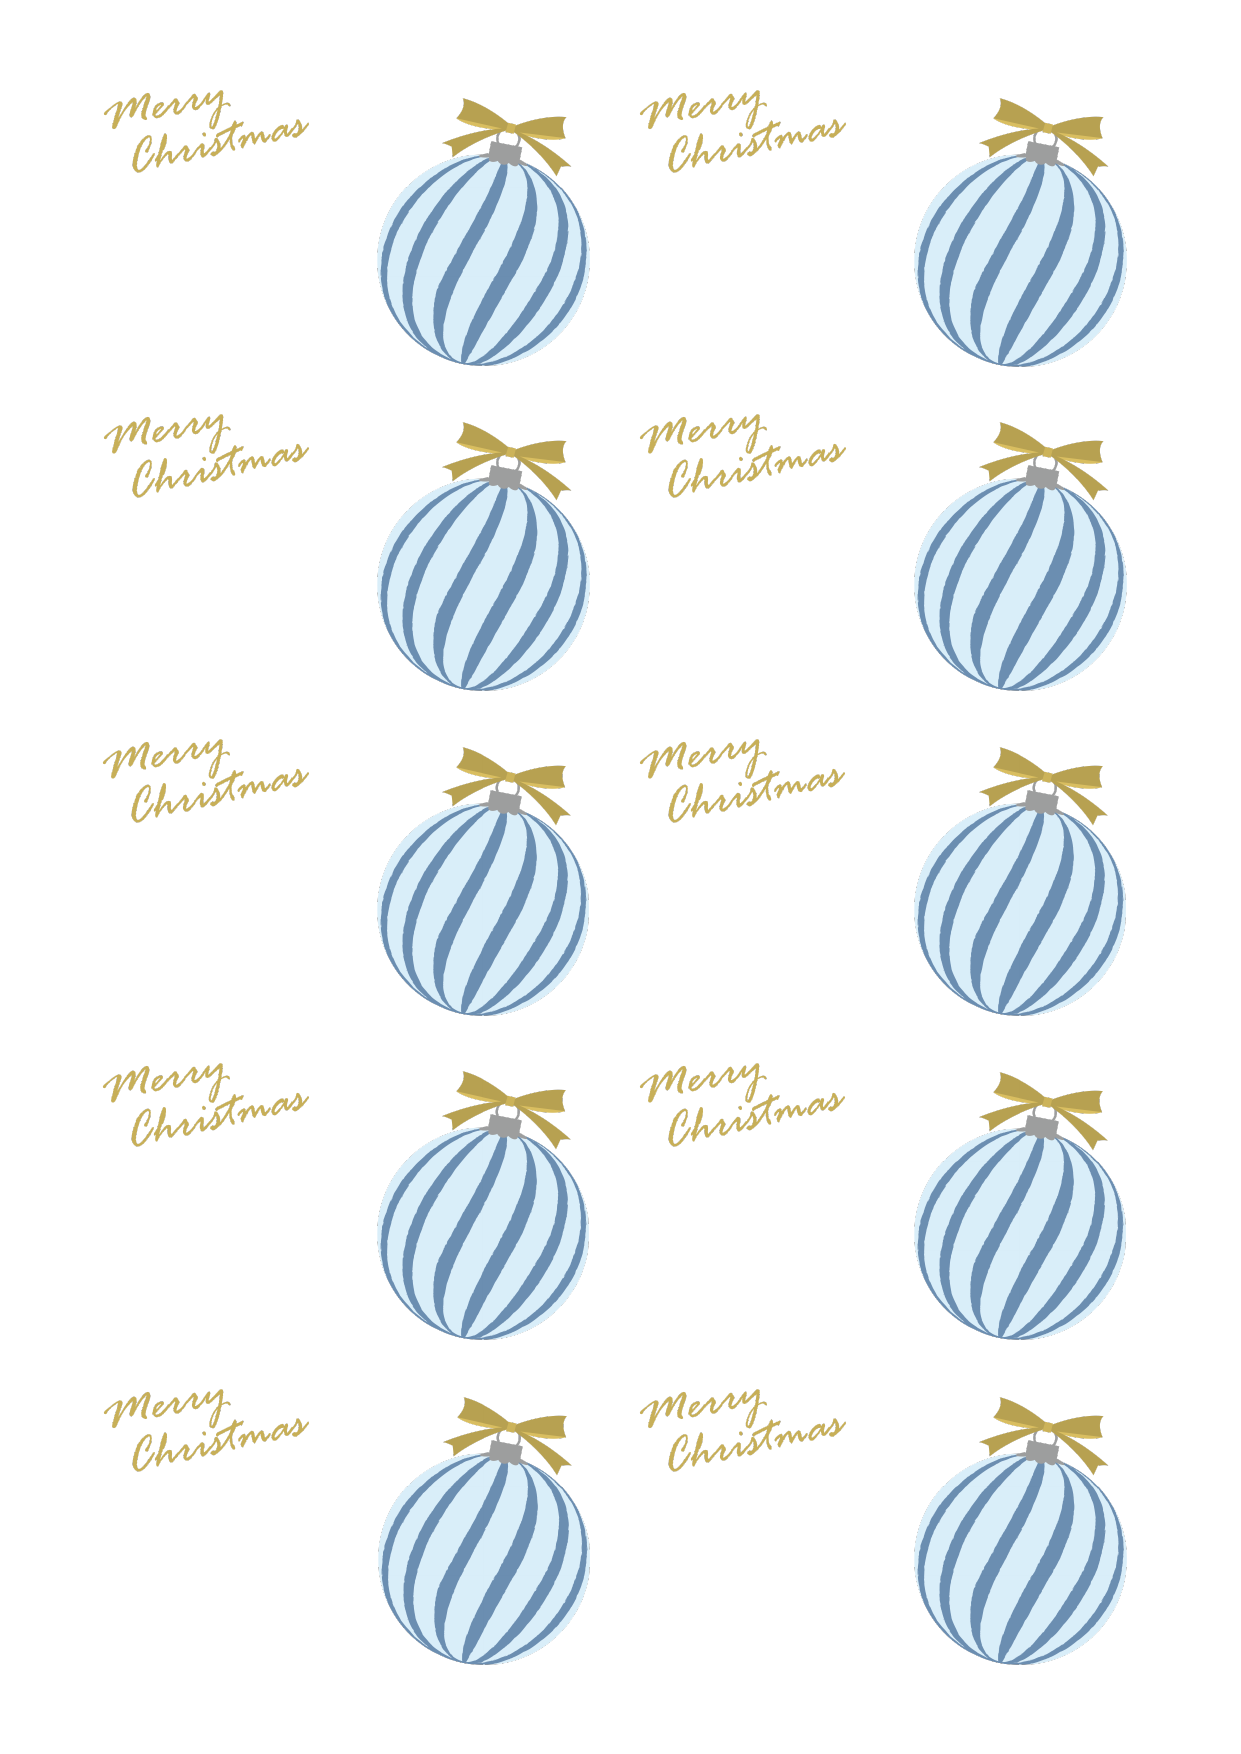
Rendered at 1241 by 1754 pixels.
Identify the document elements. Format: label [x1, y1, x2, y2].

picture [914, 422, 1127, 691]
picture [639, 1388, 847, 1474]
picture [377, 98, 590, 366]
picture [914, 747, 1126, 1016]
picture [103, 89, 310, 175]
picture [914, 1072, 1126, 1340]
picture [377, 747, 589, 1016]
picture [377, 1071, 589, 1340]
picture [639, 413, 847, 500]
picture [377, 422, 590, 691]
picture [103, 1388, 310, 1474]
picture [102, 1062, 310, 1149]
picture [103, 413, 310, 500]
picture [102, 738, 310, 825]
picture [914, 1397, 1127, 1665]
picture [639, 1062, 846, 1149]
picture [377, 1397, 590, 1665]
picture [639, 738, 846, 825]
picture [639, 89, 847, 176]
picture [914, 98, 1127, 367]
